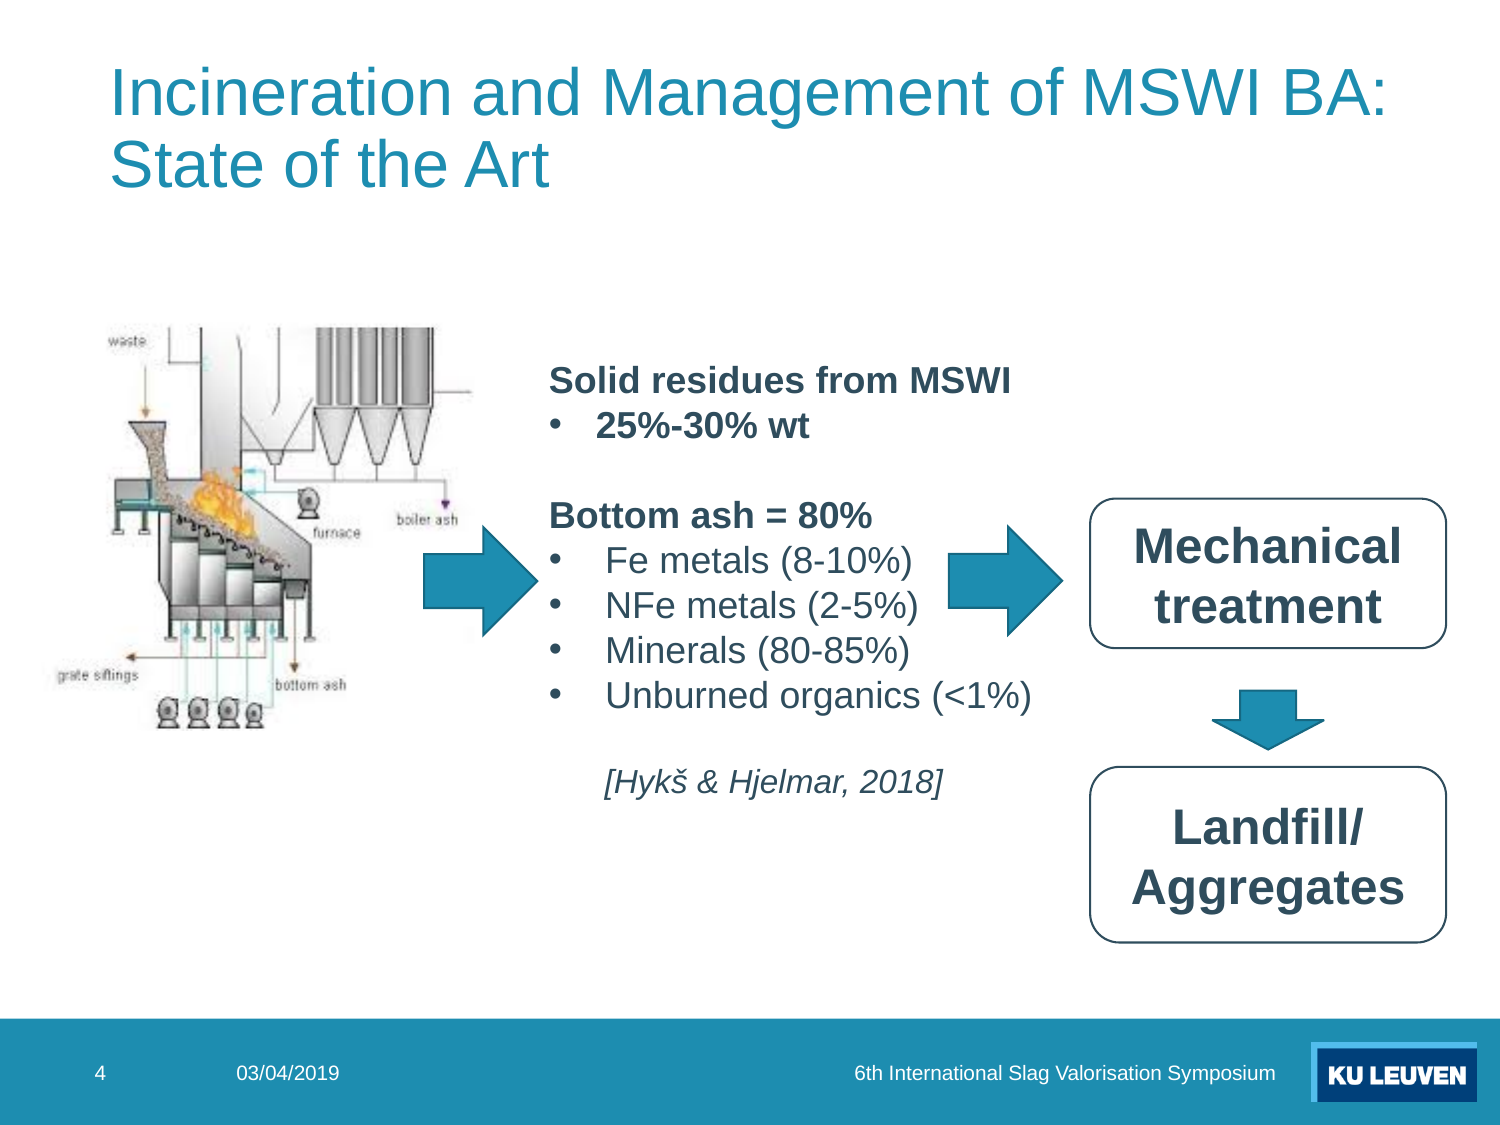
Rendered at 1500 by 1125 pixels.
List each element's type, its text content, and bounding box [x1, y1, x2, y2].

text_box [1211, 689, 1325, 751]
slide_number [236, 1018, 355, 1125]
picture [11, 308, 484, 731]
text_box Solid residues from MSWI 25%-30% wt Bottom ash = 80% Fe metals (8-10%) NFe metals (2-5%) Minerals (80-85%) Unburned organics (<1%) [Hykš & Hjelmar, 2018] [534, 348, 1048, 853]
text_box Mechanical treatment [1089, 497, 1448, 650]
picture [1312, 1042, 1477, 1102]
title Incineration and Management of MSWI BA: State of the Art [94, 35, 1406, 225]
slide_number 4 [94, 1018, 201, 1125]
text_box [483, 525, 539, 637]
text_box Landfill/ Aggregates [1089, 765, 1448, 944]
text_box [947, 524, 1064, 638]
footer 6th International Slag Valorisation Symposium [705, 1018, 1312, 1125]
